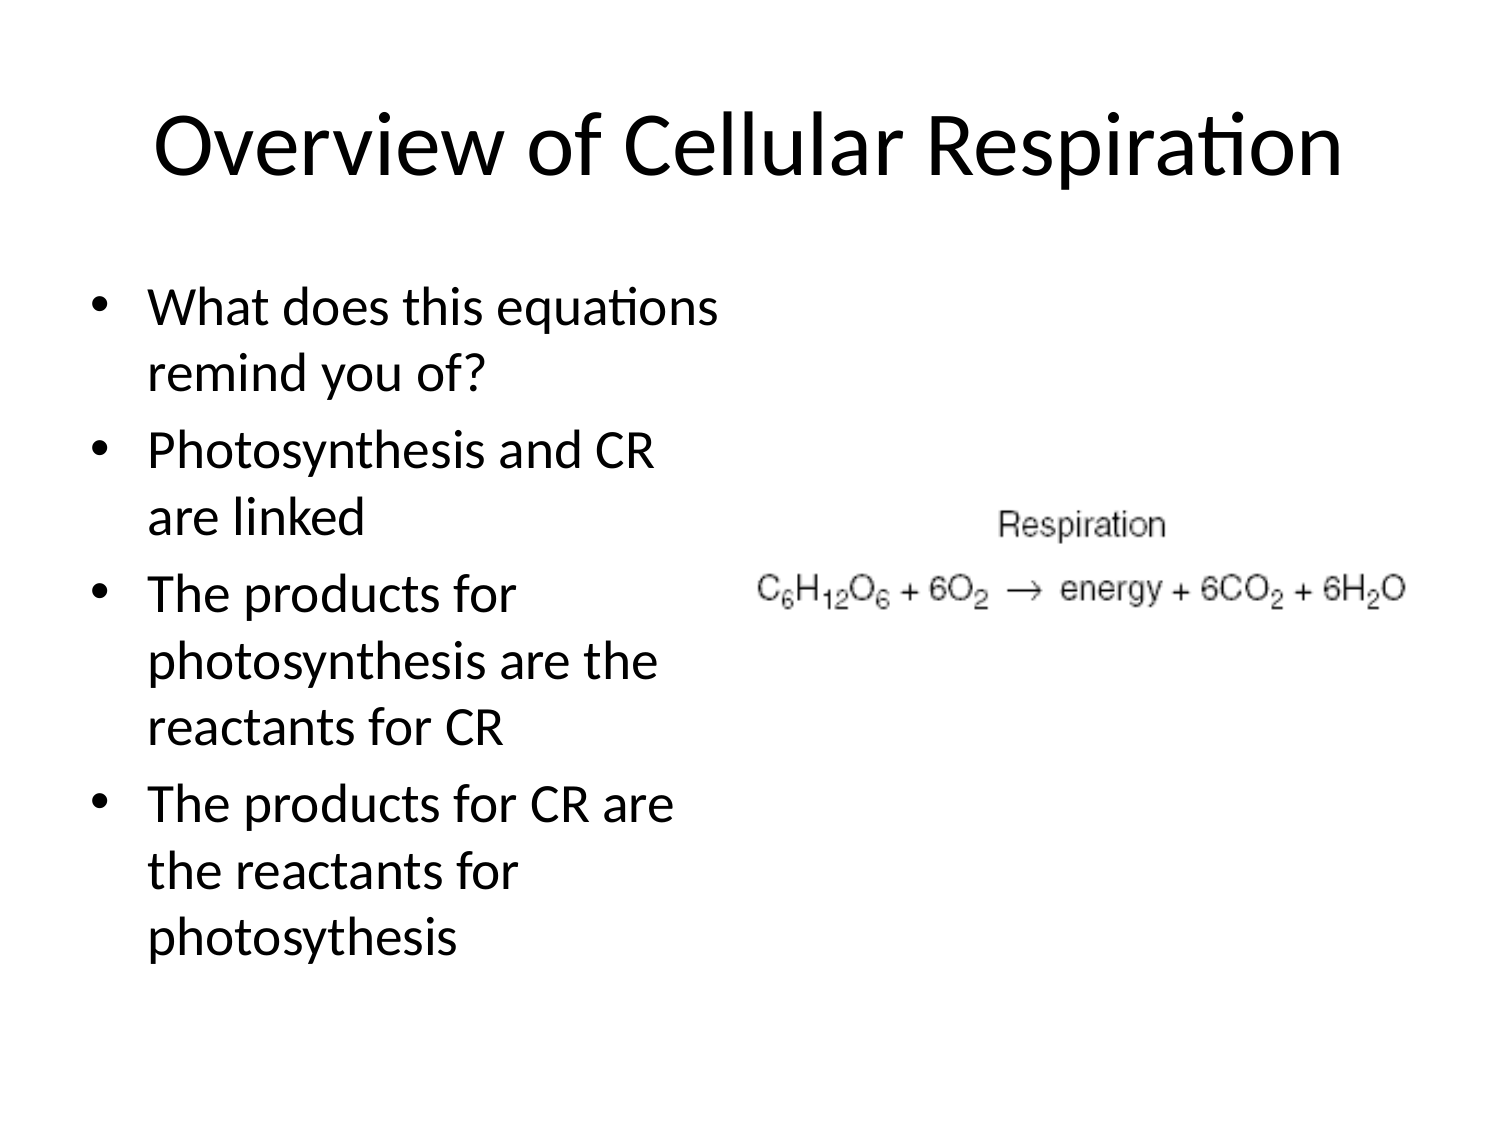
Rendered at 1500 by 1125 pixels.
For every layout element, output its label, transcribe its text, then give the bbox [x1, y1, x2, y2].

title Overview of Cellular Respiration [75, 45, 1425, 233]
picture [737, 487, 1434, 626]
list What does this equations remind you of? Photosynthesis and CR are linked The products for photosynthesis are the reactants for CR The products for CR are the reactants for photosythesis [75, 262, 738, 1005]
